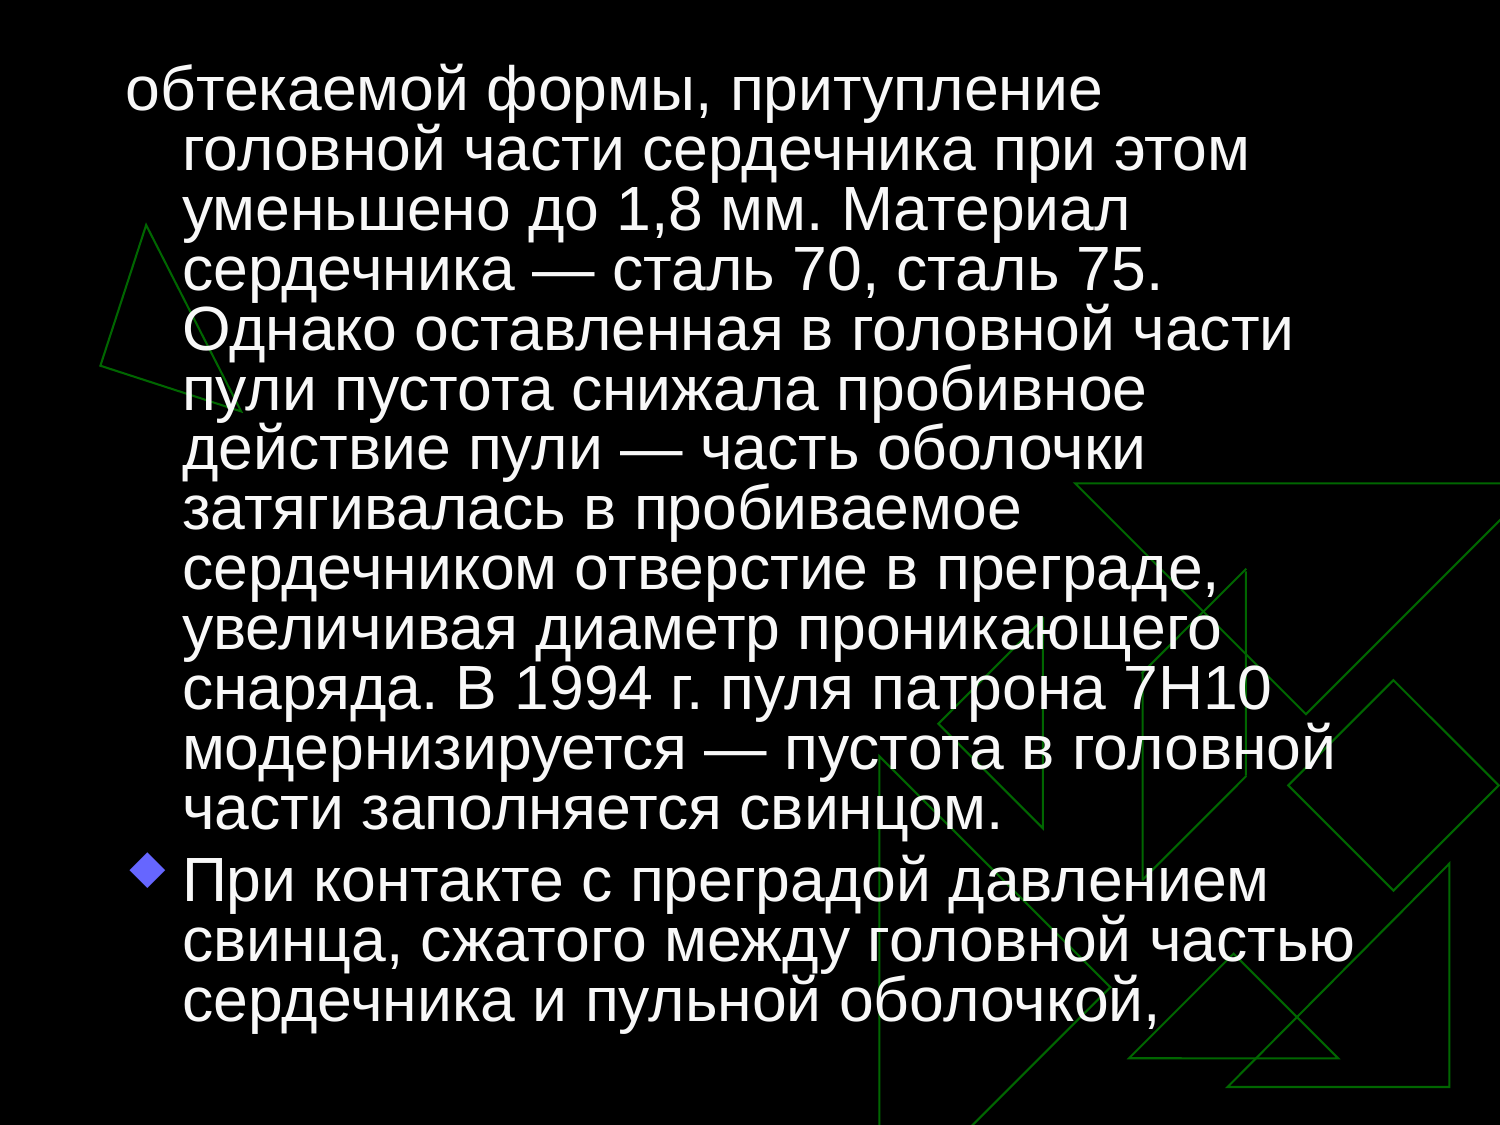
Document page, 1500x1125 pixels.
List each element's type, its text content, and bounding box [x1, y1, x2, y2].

list обтекаемой формы, притупление головной части сердечника при этом уменьшено до 1,8 мм. Материал сердечника — сталь 70, сталь 75. Однако оставленная в головной части пули пустота снижала пробивное действие пули — часть оболочки затягивалась в пробиваемое сердечником отверстие в преграде, увеличивая диаметр проникающего снаряда. В 1994 г. пуля патрона 7Н10 модернизируется — пустота в головной части заполняется свинцом. При контакте с преградой давлением свинца, сжатого между головной частью сердечника и пульной оболочкой, [110, 54, 1395, 1094]
